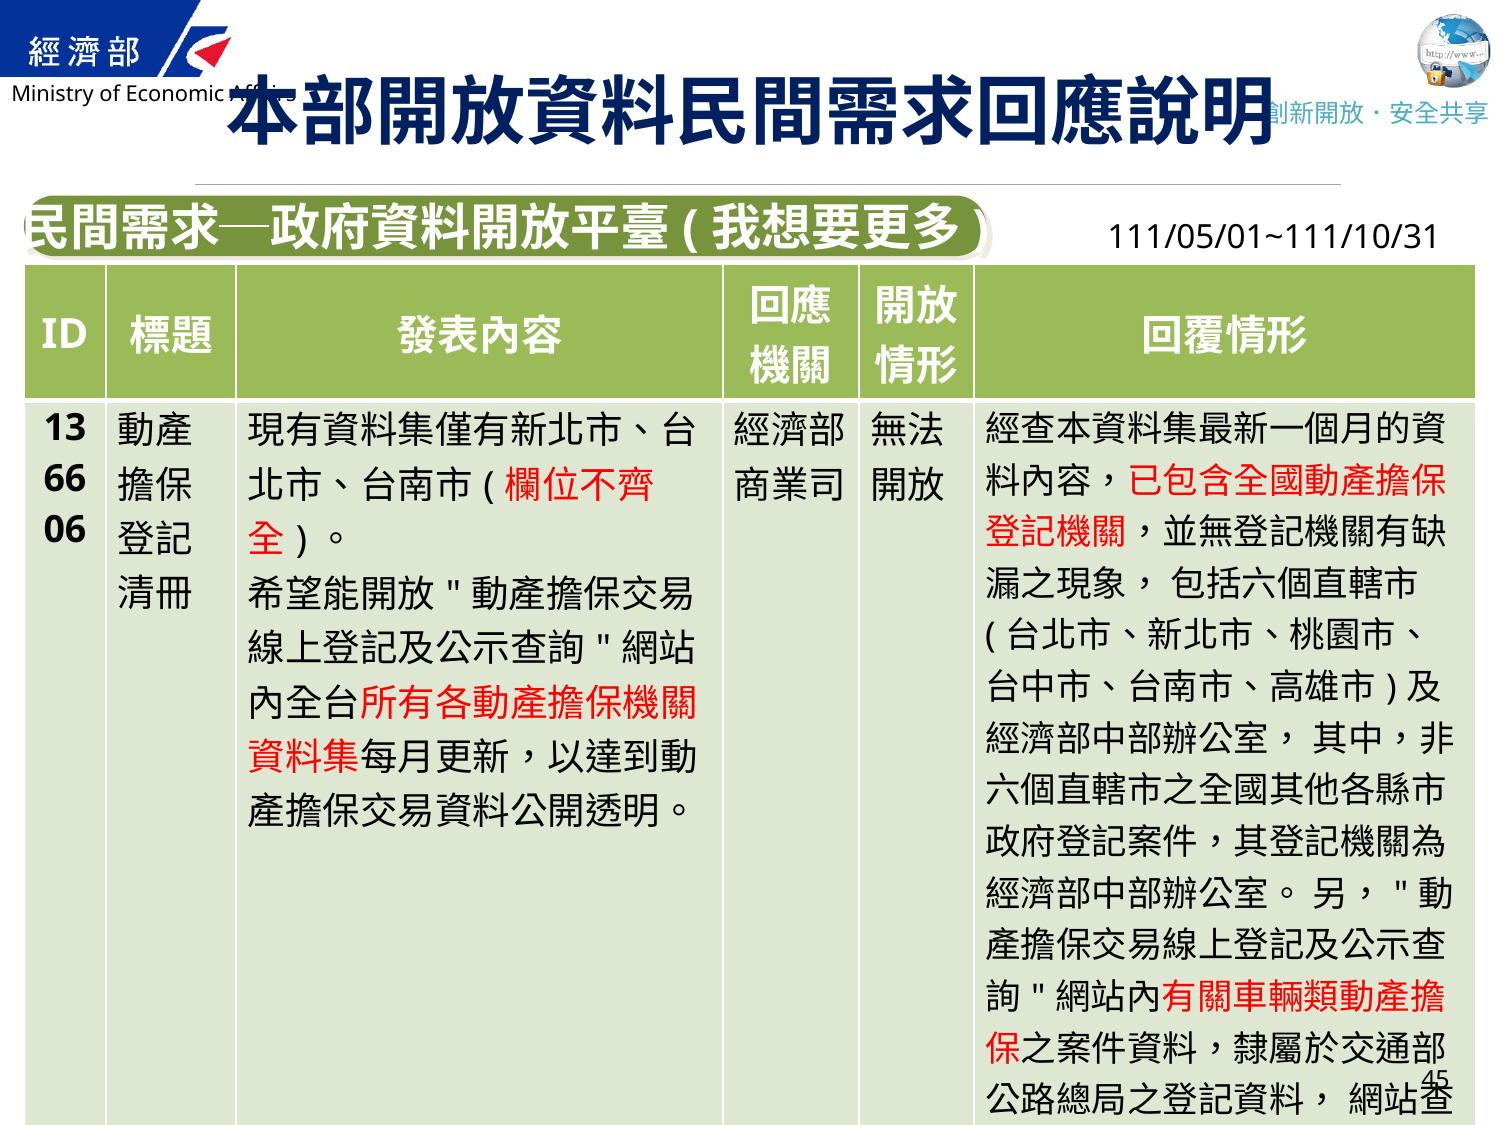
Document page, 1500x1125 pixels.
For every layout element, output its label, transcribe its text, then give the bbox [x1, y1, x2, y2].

picture [0, 0, 231, 77]
title 本部開放資料民間需求回應說明 [75, 45, 1425, 173]
table_header 回應 機關 [724, 265, 858, 398]
table_header 發表內容 [237, 265, 722, 398]
table_cell 現有資料集僅有新北市、台北市、台南市(欄位不齊全)。 希望能開放"動產擔保交易線上登記及公示查詢"網站內全台所有各動產擔保機關資料集每月更新，以達到動產擔保交易資料公開透明。 [237, 403, 722, 1125]
text_box 民間需求─政府資料開放平臺(我想要更多) [23, 195, 987, 257]
table_cell 136606 [25, 403, 105, 1125]
table_header 開放 情形 [860, 265, 973, 398]
table_cell 動產擔保登記清冊 [107, 403, 235, 1125]
picture [1411, 10, 1495, 90]
table_cell 無法開放 [860, 403, 973, 1125]
table_cell 經查本資料集最新一個月的資料內容，已包含全國動產擔保登記機關，並無登記機關有缺漏之現象， 包括六個直轄市(台北市、新北市、桃園市、台中市、台南市、高雄市)及經濟部中部辦公室， 其中，非六個直轄市之全國其他各縣市政府登記案件，其登記機關為經濟部中部辦公室。 另，"動產擔保交易線上登記及公示查詢"網站內有關車輛類動產擔保之案件資料，隸屬於交通部公路總局之登記資料， 網站查詢服務係藉網路服務介接(WebAPI)取得，非本單位可開放應用之資料內容。 [975, 403, 1475, 1125]
table_header ID [25, 265, 105, 398]
slide_number 45 [1114, 1050, 1465, 1111]
table_header 回覆情形 [975, 265, 1475, 398]
text_box 111/05/01~111/10/31 [1092, 208, 1477, 263]
table_cell 經濟部商業司 [724, 403, 858, 1125]
table_header 標題 [107, 265, 235, 398]
